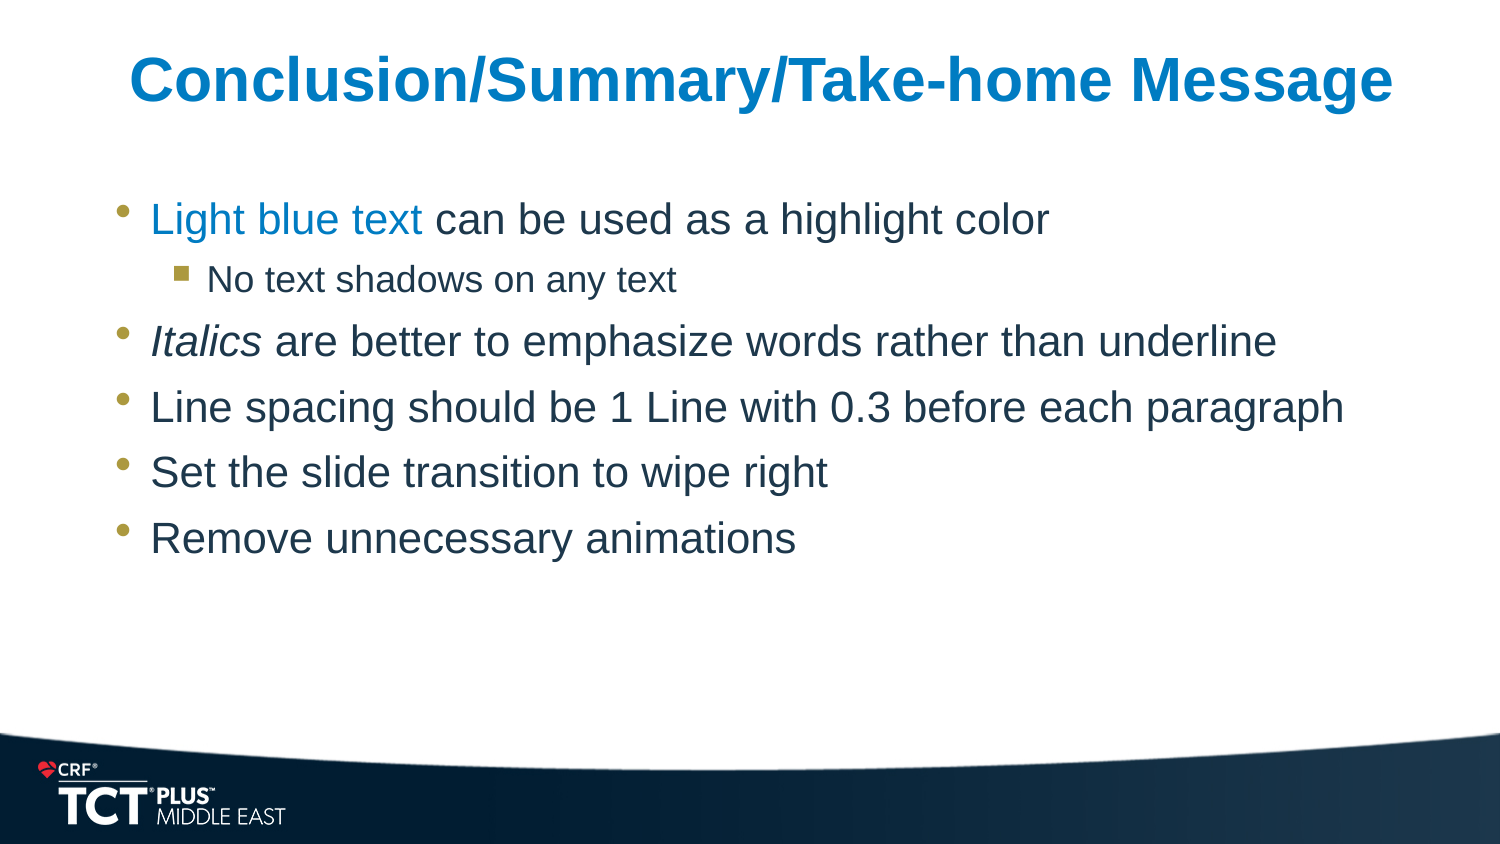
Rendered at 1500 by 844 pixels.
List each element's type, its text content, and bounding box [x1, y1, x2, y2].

list Light blue text can be used as a highlight color No text shadows on any text Italics are better to emphasize words rather than underline Line spacing should be 1 Line with 0.3 before each paragraph Set the slide transition to wipe right Remove unnecessary animations [99, 182, 1451, 690]
title Conclusion/Summary/Take-home Message [74, 30, 1451, 125]
picture [0, 0, 1500, 844]
